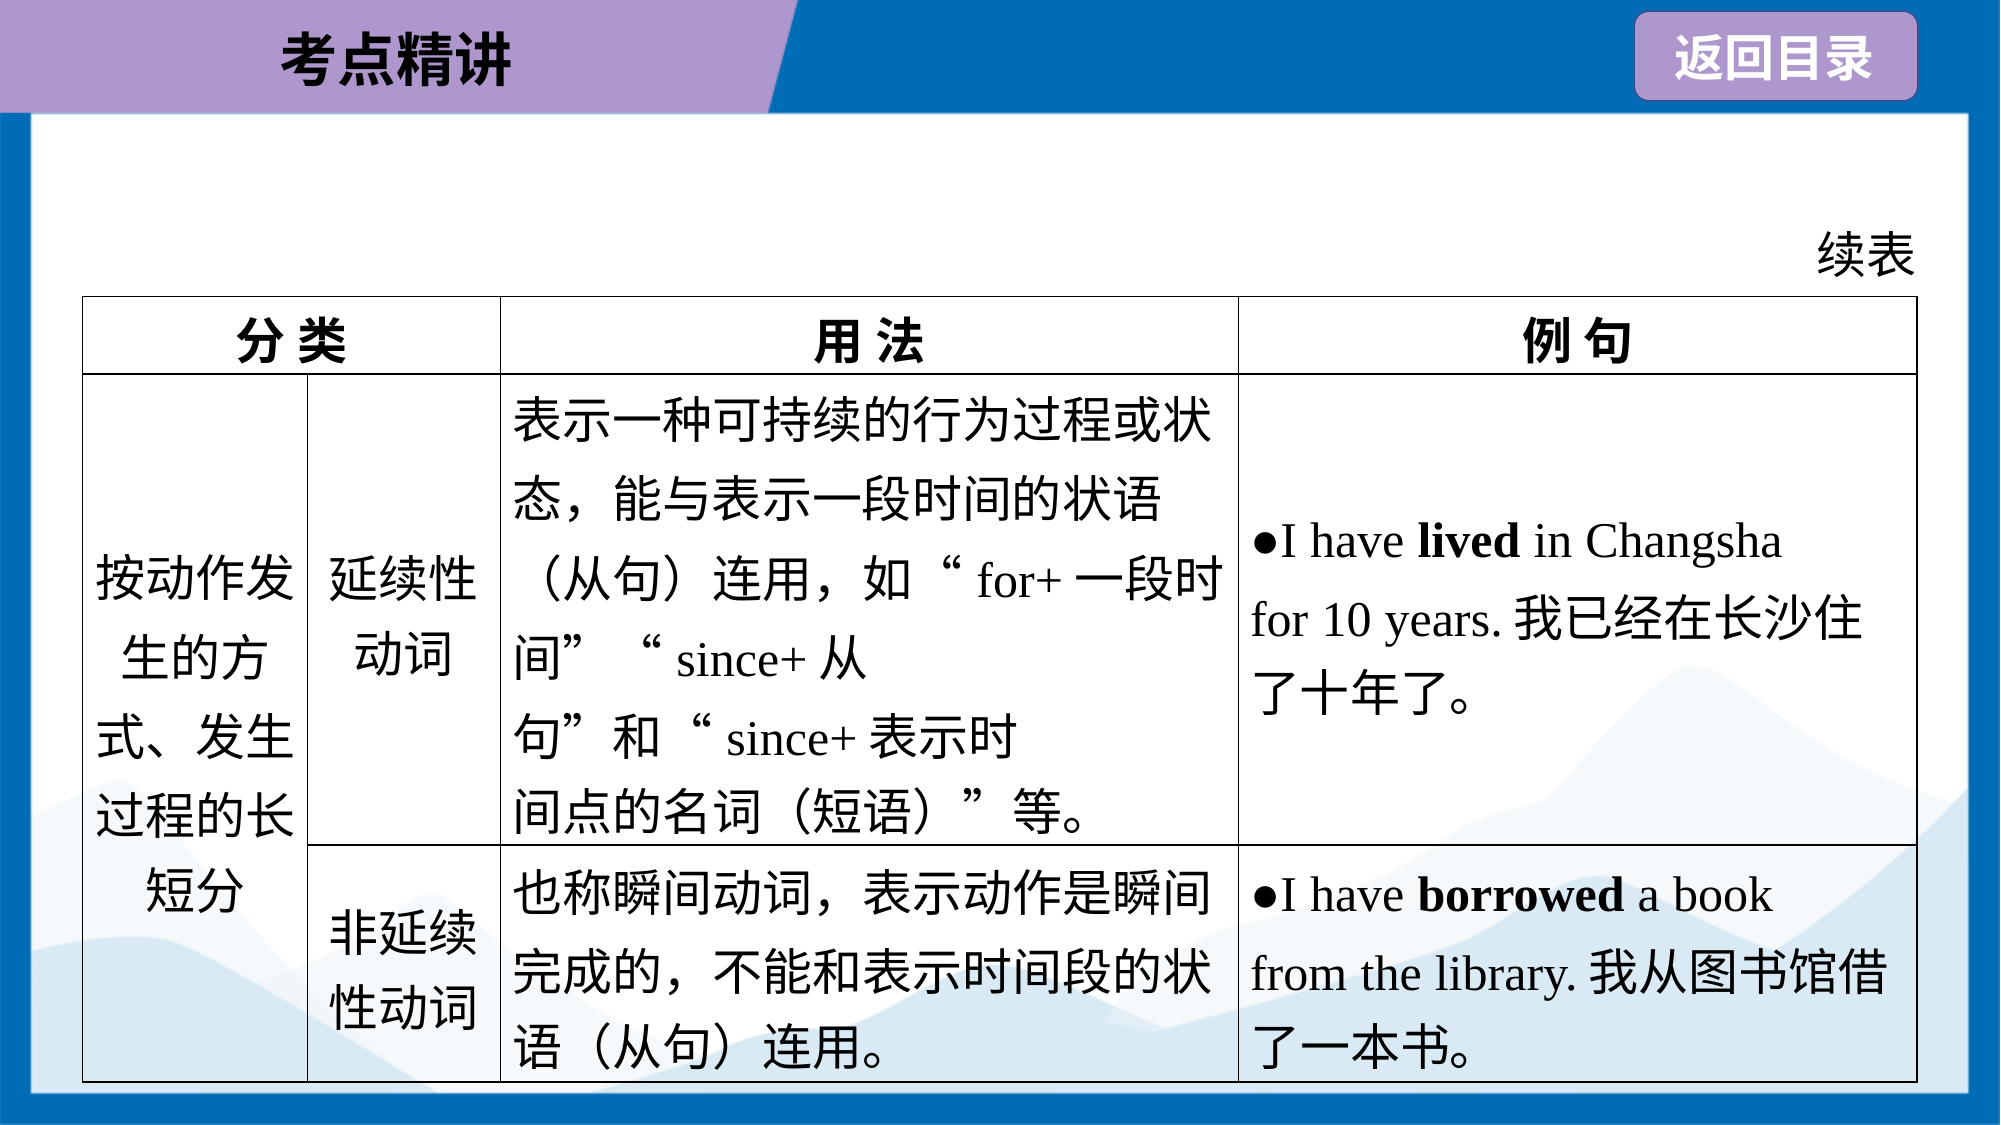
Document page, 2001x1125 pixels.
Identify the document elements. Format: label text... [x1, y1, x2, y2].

table_cell 也称瞬间动词，表示动作是瞬间 完成的，不能和表示时间段的状 语（从句）连用。 [501, 846, 1238, 1081]
table_cell 延续性 动词 [308, 375, 500, 844]
table_header 例 句 [1239, 297, 1916, 373]
table_header 分 类 [83, 297, 500, 373]
text_box 续表 [1816, 195, 1917, 283]
table_header 用 法 [501, 297, 1238, 373]
table_cell ●I have borrowed a book from the library.我从图书馆借 了一本书。 [1239, 846, 1916, 1081]
table_cell 非延续 性动词 [308, 846, 500, 1081]
table_cell ●I have lived in Changsha for 10 years.我已经在长沙住 了十年了。 [1239, 375, 1916, 844]
table_cell 表示一种可持续的行为过程或状 态，能与表示一段时间的状语 （从句）连用，如“for+一段时 间”“since+从句”和“since+表示时 间点的名词（短语）”等。 [501, 375, 1238, 844]
picture [0, 0, 2000, 1125]
table_cell 按动作发 生的方 式、发生 过程的长 短分 [83, 375, 307, 1081]
